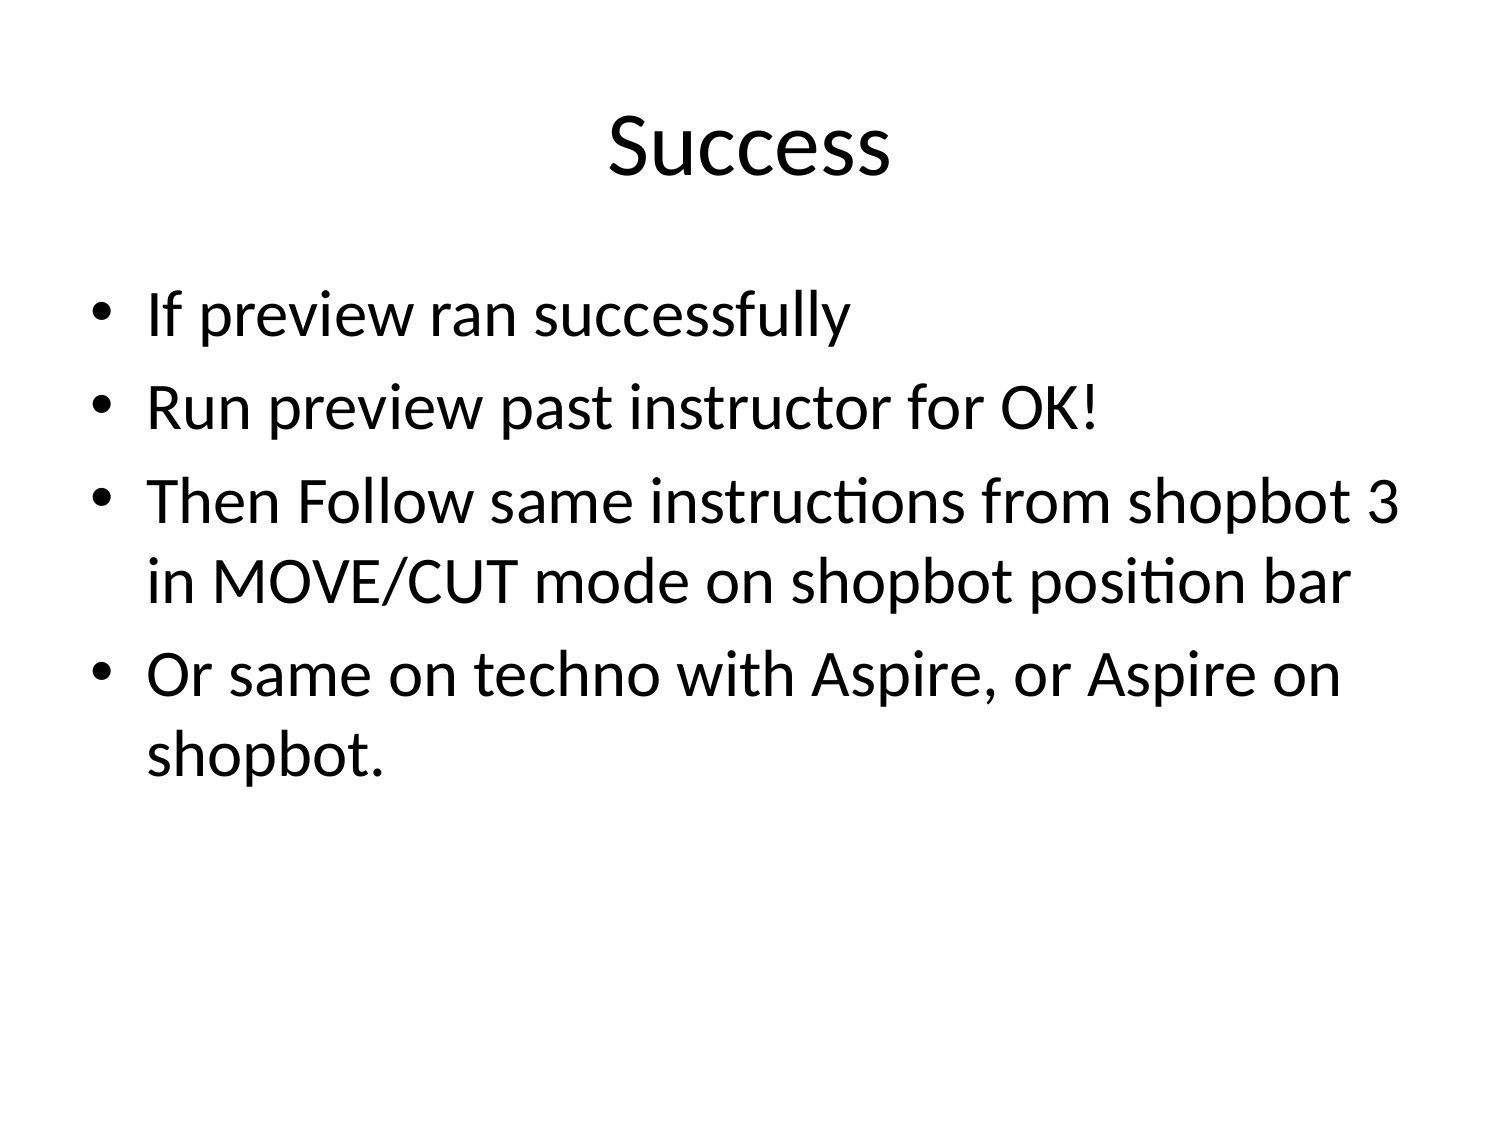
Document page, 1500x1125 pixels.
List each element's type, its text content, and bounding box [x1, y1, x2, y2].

title Success [75, 45, 1425, 233]
list If preview ran successfully Run preview past instructor for OK! Then Follow same instructions from shopbot 3 in MOVE/CUT mode on shopbot position bar Or same on techno with Aspire, or Aspire on shopbot. [75, 262, 1425, 1005]
